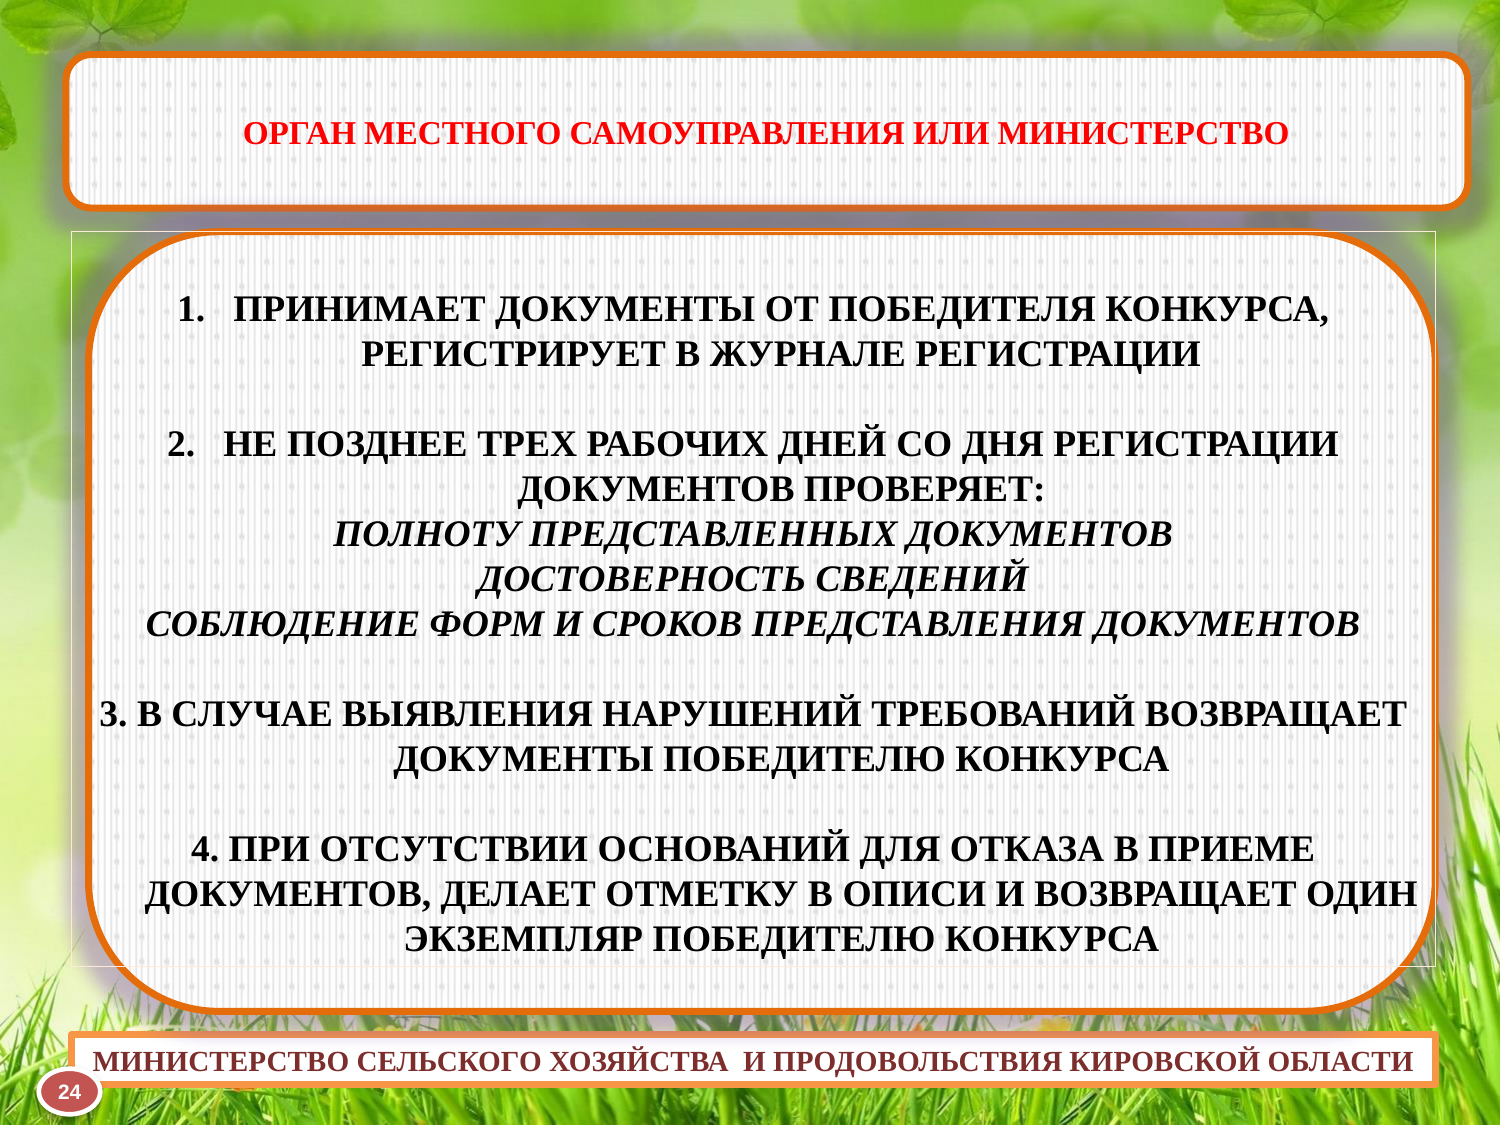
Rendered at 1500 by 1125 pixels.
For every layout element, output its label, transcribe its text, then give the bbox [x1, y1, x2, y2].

picture [0, 0, 1500, 1125]
text_box 24 [35, 1065, 104, 1118]
text_box [116, 967, 1408, 1015]
text_box ПРИНИМАЕТ ДОКУМЕНТЫ ОТ ПОБЕДИТЕЛЯ КОНКУРСА, РЕГИСТРИРУЕТ В ЖУРНАЛЕ РЕГИСТРАЦИИ НЕ ПОЗДНЕЕ ТРЕХ РАБОЧИХ ДНЕЙ СО ДНЯ РЕГИСТРАЦИИ ДОКУМЕНТОВ ПРОВЕРЯЕТ: ПОЛНОТУ ПРЕДСТАВЛЕННЫХ ДОКУМЕНТОВ ДОСТОВЕРНОСТЬ СВЕДЕНИЙ СОБЛЮДЕНИЕ ФОРМ И СРОКОВ ПРЕДСТАВЛЕНИЯ ДОКУМЕНТОВ 3. В СЛУЧАЕ ВЫЯВЛЕНИЯ НАРУШЕНИЙ ТРЕБОВАНИЙ ВОЗВРАЩАЕТ ДОКУМЕНТЫ ПОБЕДИТЕЛЮ КОНКУРСА 4. ПРИ ОТСУТСТВИИ ОСНОВАНИЙ ДЛЯ ОТКАЗА В ПРИЕМЕ ДОКУМЕНТОВ, ДЕЛАЕТ ОТМЕТКУ В ОПИСИ И ВОЗВРАЩАЕТ ОДИН ЭКЗЕМПЛЯР ПОБЕДИТЕЛЮ КОНКУРСА [71, 231, 1436, 967]
text_box МИНИСТЕРСТВО СЕЛЬСКОГО ХОЗЯЙСТВА И ПРОДОВОЛЬСТВИЯ КИРОВСКОЙ ОБЛАСТИ [68, 1031, 1439, 1088]
text_box ОРГАН МЕСТНОГО САМОУПРАВЛЕНИЯ ИЛИ МИНИСТЕРСТВО [62, 51, 1472, 212]
